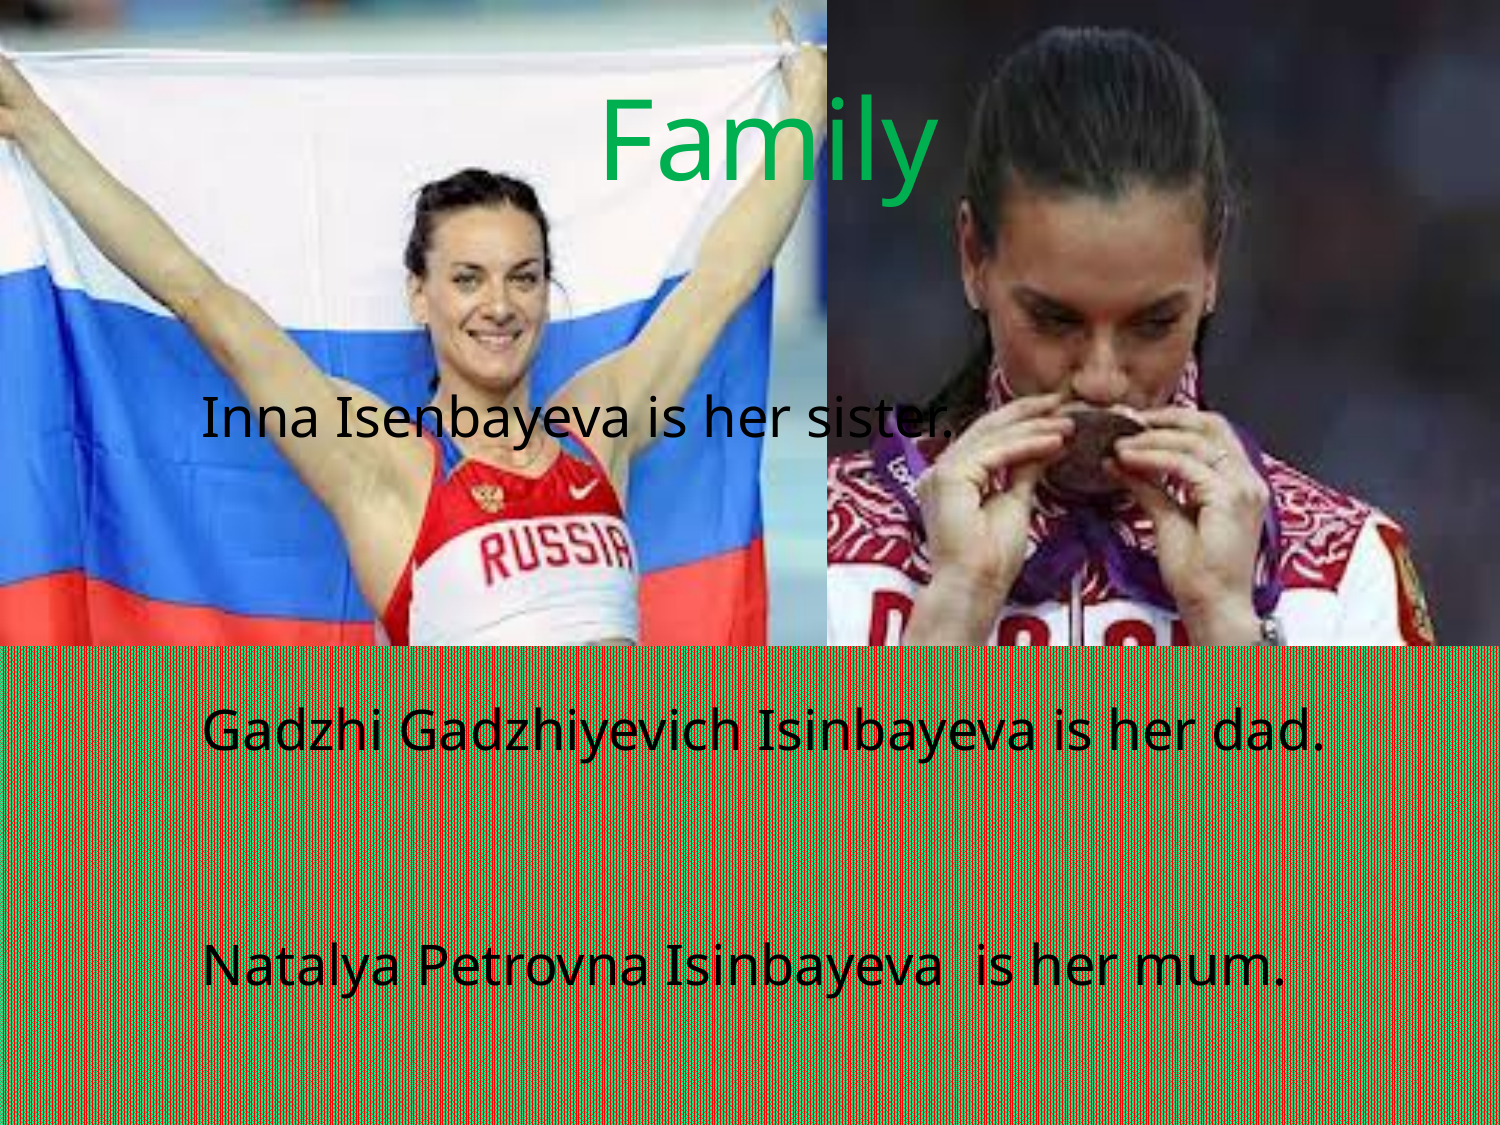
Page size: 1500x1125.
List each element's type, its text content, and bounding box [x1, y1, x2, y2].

picture [0, 0, 1500, 646]
list Inna Isenbayeva is her sister. Gadzhi Gadzhiyevich Isinbayeva is her dad. Natalya Petrovna Isinbayeva is her mum. [186, 654, 1349, 1078]
